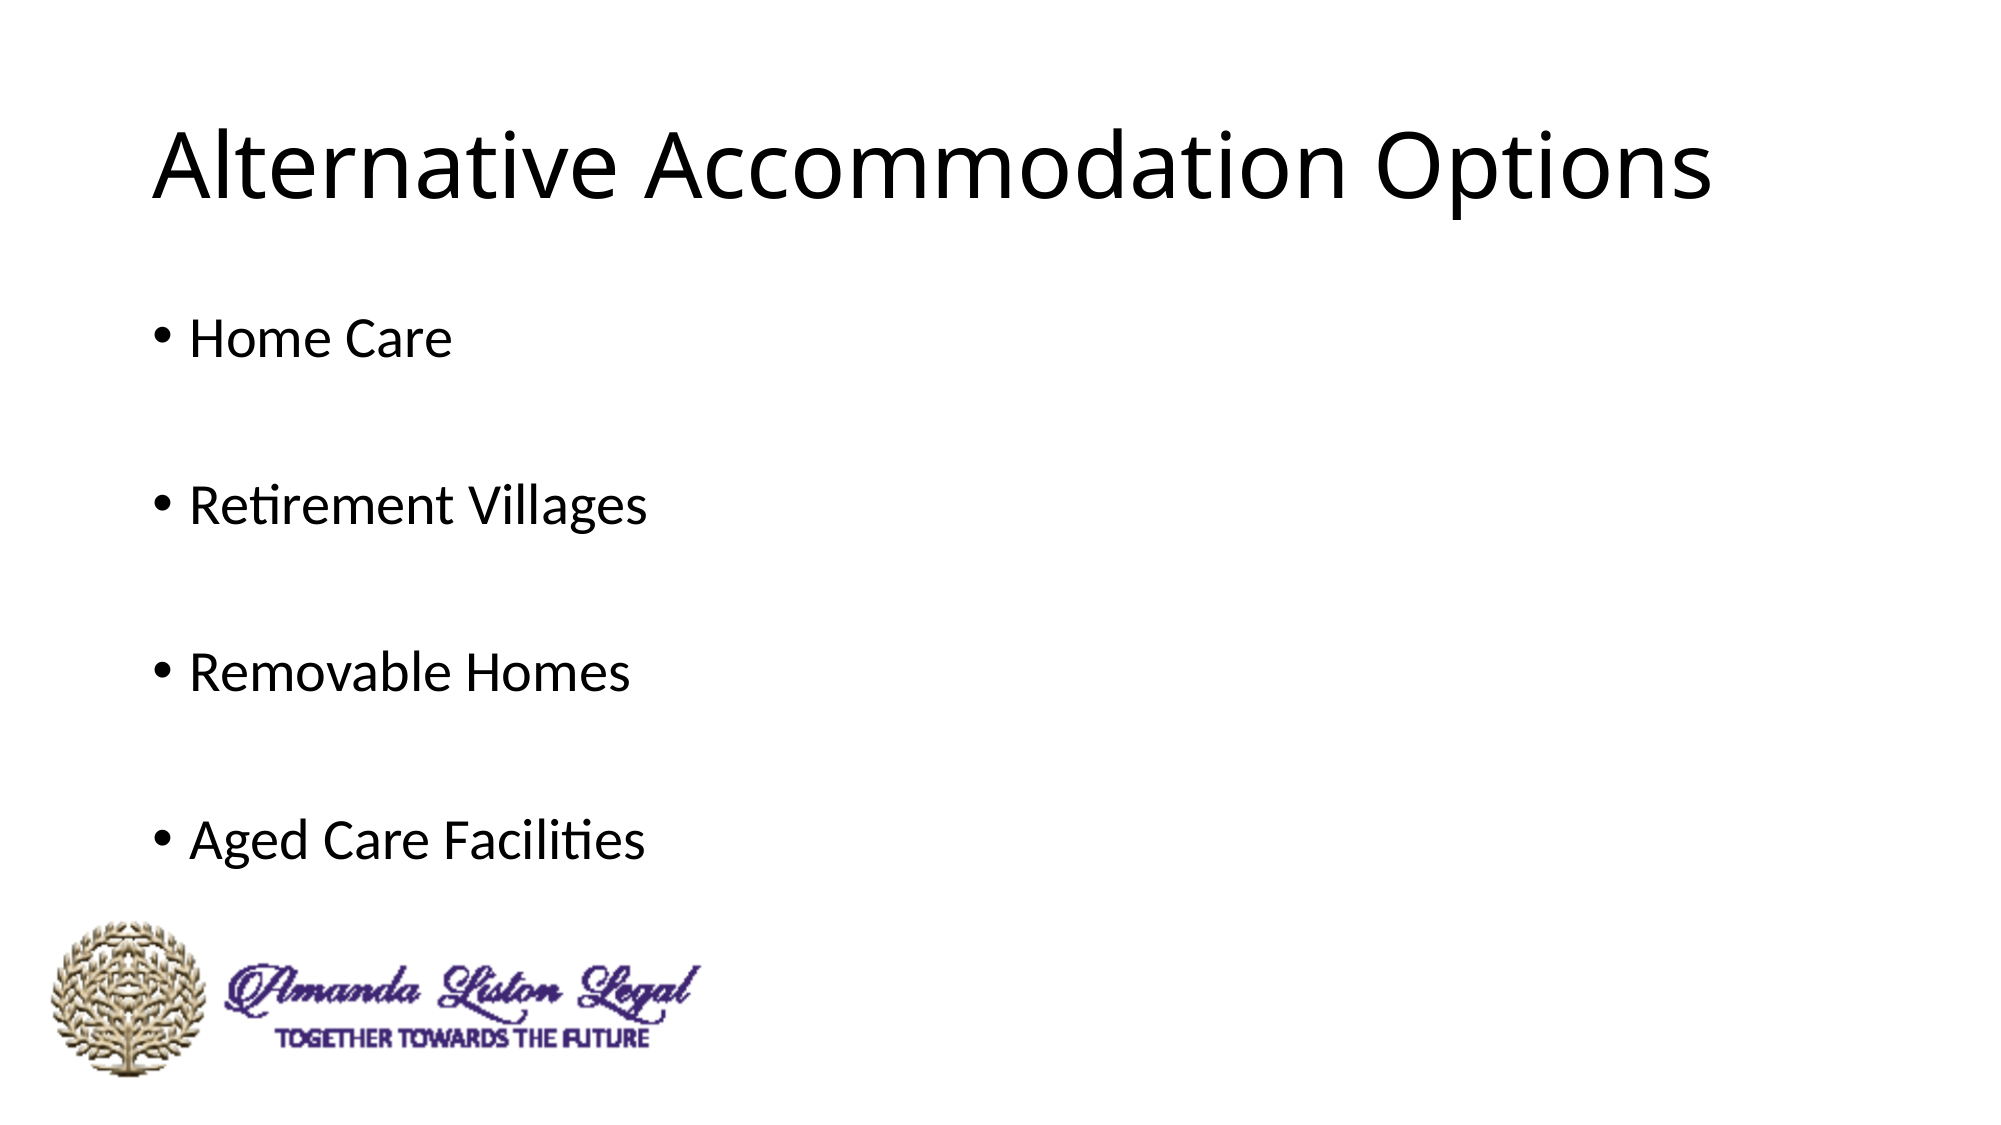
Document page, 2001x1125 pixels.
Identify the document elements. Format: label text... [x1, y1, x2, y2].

title Alternative Accommodation Options [137, 59, 1863, 278]
picture [0, 889, 774, 1125]
list Home Care Retirement Villages Removable Homes Aged Care Facilities [137, 299, 1863, 1014]
